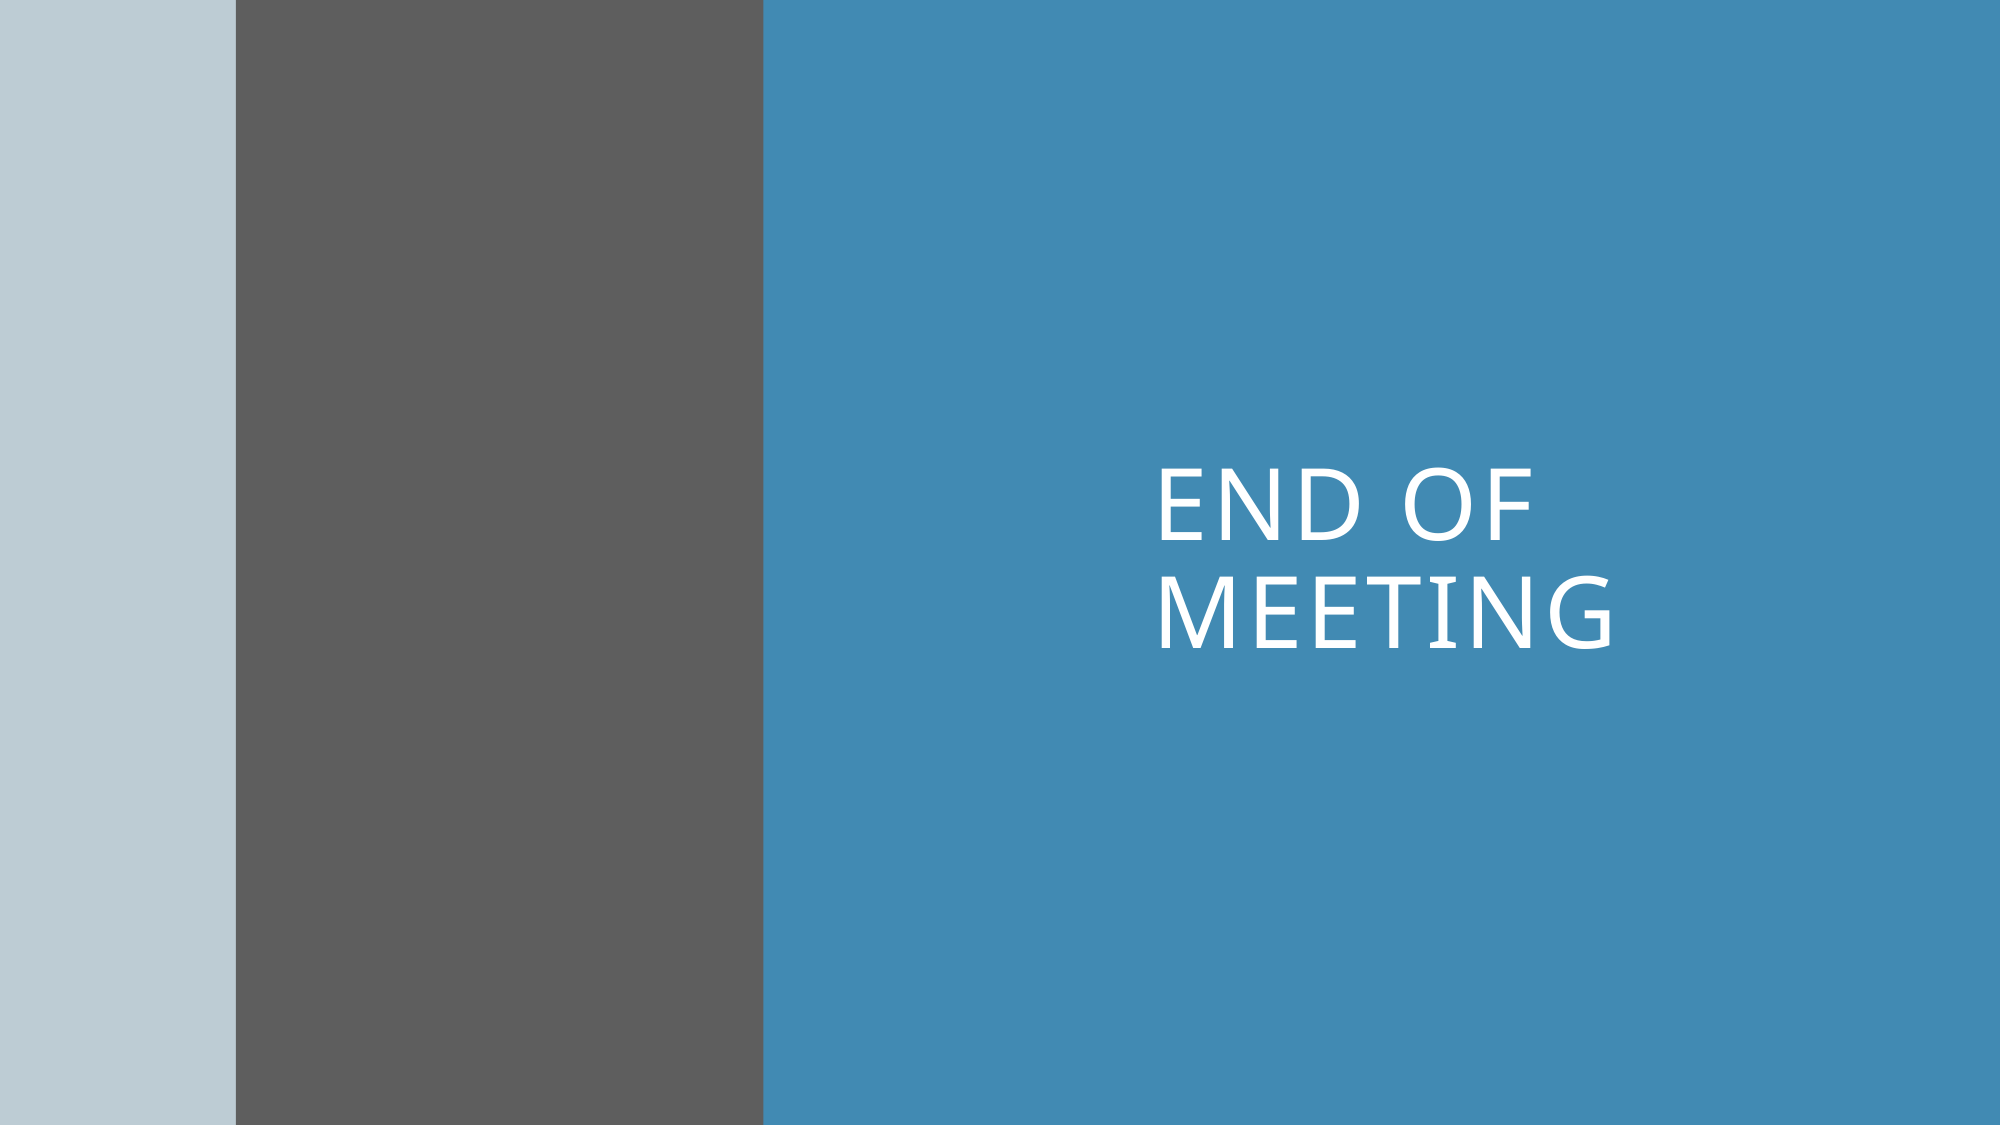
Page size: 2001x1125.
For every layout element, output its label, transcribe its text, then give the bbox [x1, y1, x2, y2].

text_box [0, 0, 235, 1125]
text_box [235, 0, 764, 1125]
title END OF MEETING [899, 159, 1871, 966]
